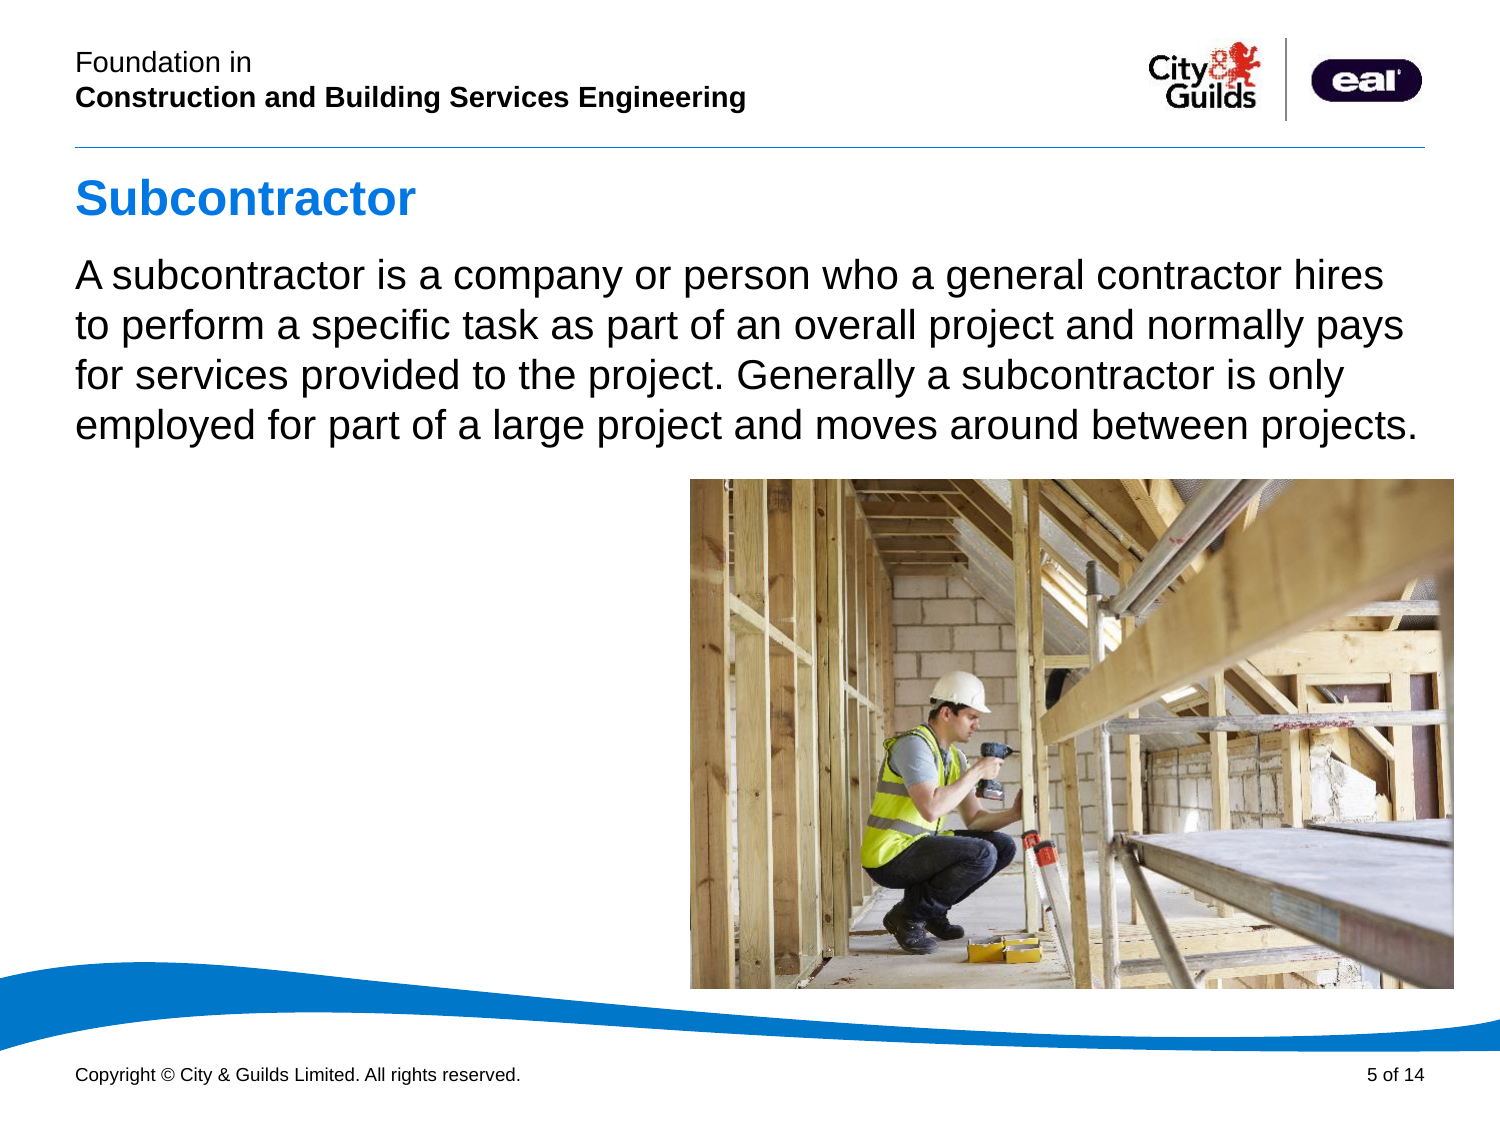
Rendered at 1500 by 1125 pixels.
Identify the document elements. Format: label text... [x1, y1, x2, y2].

list A subcontractor is a company or person who a general contractor hires to perform a specific task as part of an overall project and normally pays for services provided to the project. Generally a subcontractor is only employed for part of a large project and moves around between projects. [74, 247, 1426, 946]
picture [1149, 38, 1422, 121]
title Subcontractor [74, 165, 1426, 229]
picture [690, 479, 1455, 989]
